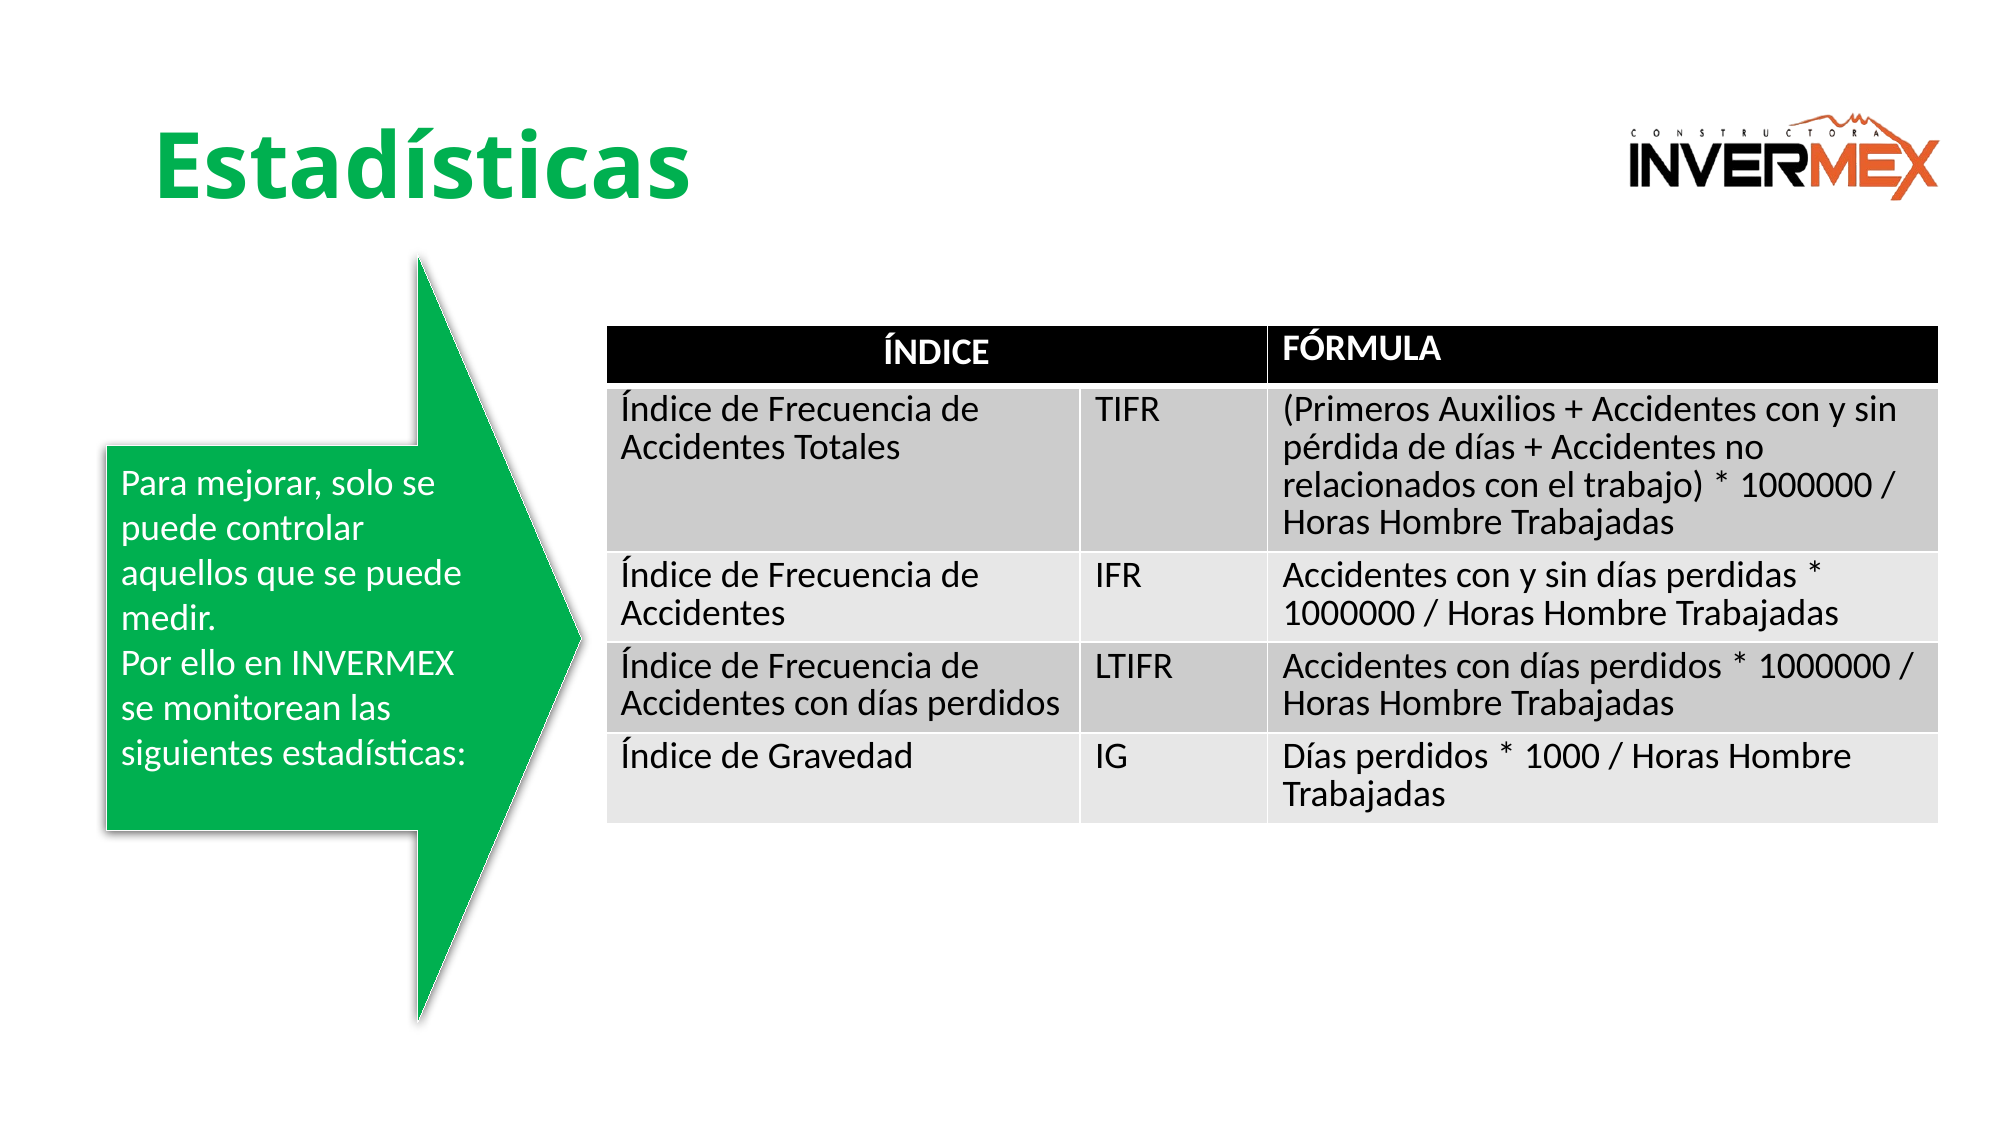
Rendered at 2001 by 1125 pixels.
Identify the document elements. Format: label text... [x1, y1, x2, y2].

table_cell Días perdidos * 1000 / Horas Hombre Trabajadas [1268, 734, 1938, 823]
table_cell IFR [1081, 553, 1267, 641]
table_header ÍNDICE [607, 326, 1267, 383]
title Estadísticas [137, 59, 1863, 278]
table_cell Índice de Frecuencia de Accidentes [607, 553, 1079, 641]
table_cell Accidentes con días perdidos * 1000000 / Horas Hombre Trabajadas [1268, 643, 1938, 732]
table_cell LTIFR [1081, 643, 1267, 732]
table_cell TIFR [1081, 389, 1267, 551]
table_cell Índice de Gravedad [607, 734, 1079, 823]
table_cell IG [1081, 734, 1267, 823]
table_cell (Primeros Auxilios + Accidentes con y sin pérdida de días + Accidentes no relacionados con el trabajo) * 1000000 / Horas Hombre Trabajadas [1268, 389, 1938, 551]
table_cell Índice de Frecuencia de Accidentes Totales [607, 389, 1079, 551]
picture [1592, 77, 1964, 242]
table_cell Índice de Frecuencia de Accidentes con días perdidos [607, 643, 1079, 732]
table_cell Accidentes con y sin días perdidas * 1000000 / Horas Hombre Trabajadas [1268, 553, 1938, 641]
table_header FÓRMULA [1268, 326, 1938, 383]
text_box Para mejorar, solo se puede controlar aquellos que se puede medir. Por ello en INVERMEX se monitorean las siguientes estadísticas: [106, 253, 582, 1023]
